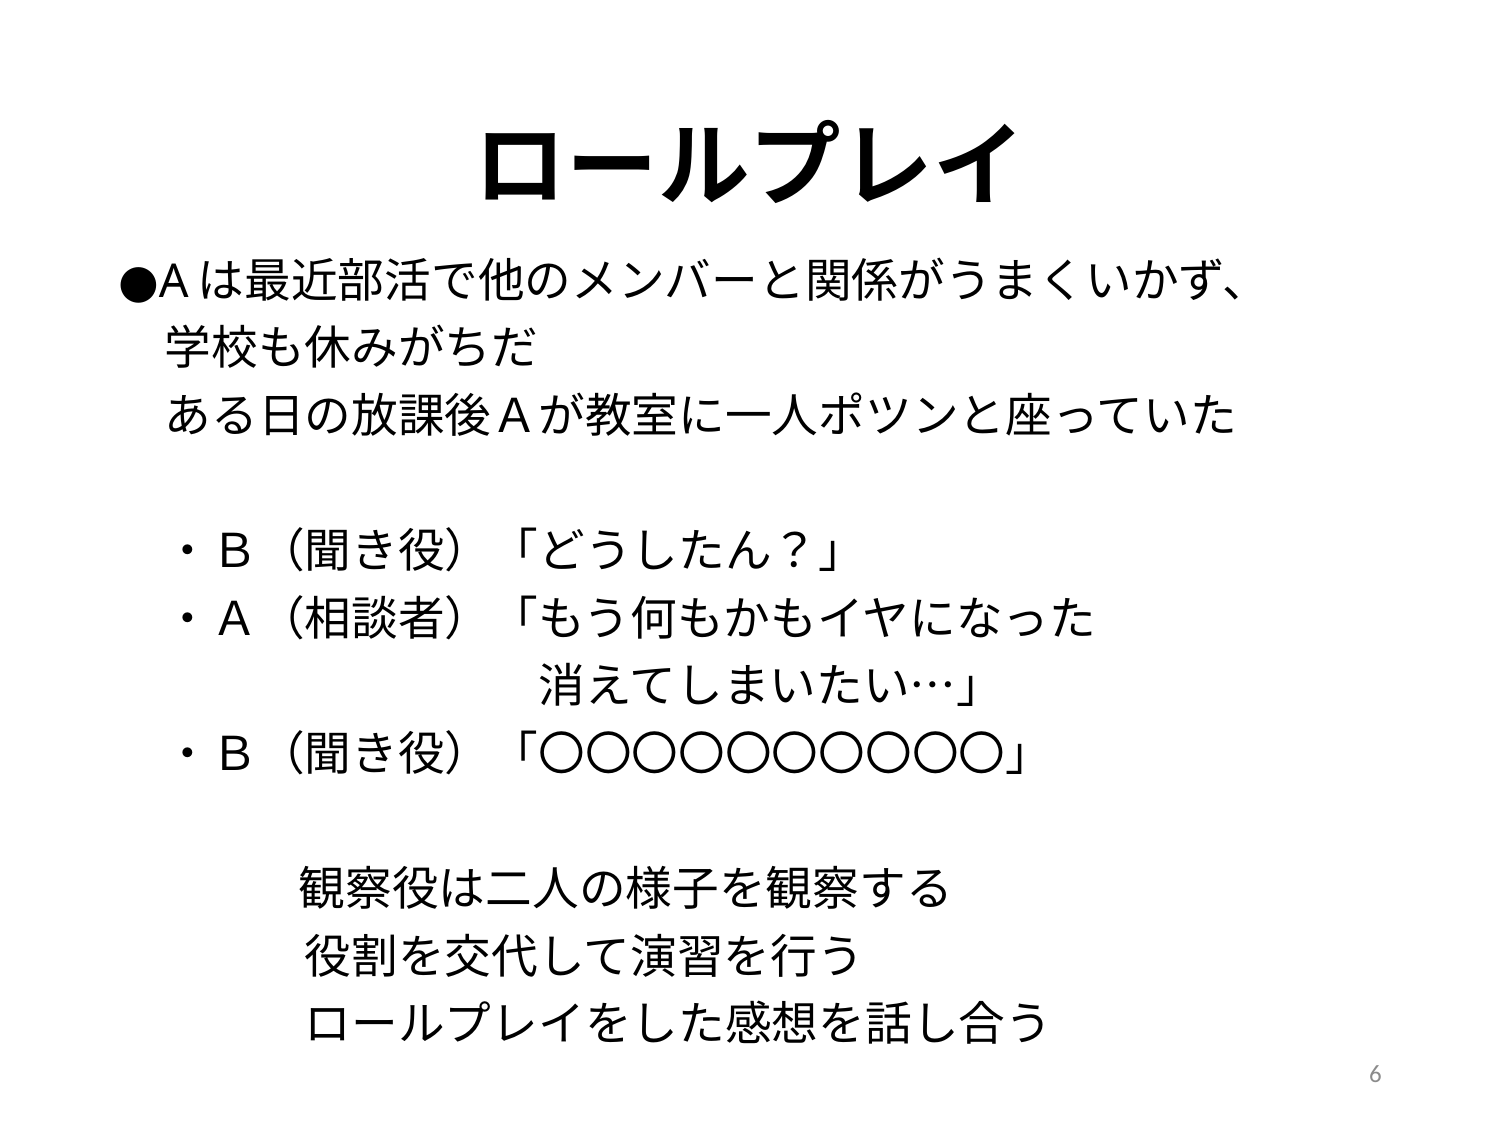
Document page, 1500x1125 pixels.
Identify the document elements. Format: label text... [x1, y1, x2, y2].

title ロールプレイ [103, 88, 1397, 249]
slide_number 6 [1059, 1042, 1397, 1103]
list ●Aは最近部活で他のメンバーと関係がうまくいかず、 学校も休みがちだ ある日の放課後Ａが教室に一人ポツンと座っていた ・Ｂ（聞き役）「どうしたん？」 ・Ａ（相談者）「もう何もかもイヤになった 消えてしまいたい…」 ・Ｂ（聞き役）「〇〇〇〇〇〇〇〇〇〇」 観察役は二人の様子を観察する 役割を交代して演習を行う ロールプレイをした感想を話し合う [103, 249, 1447, 1061]
